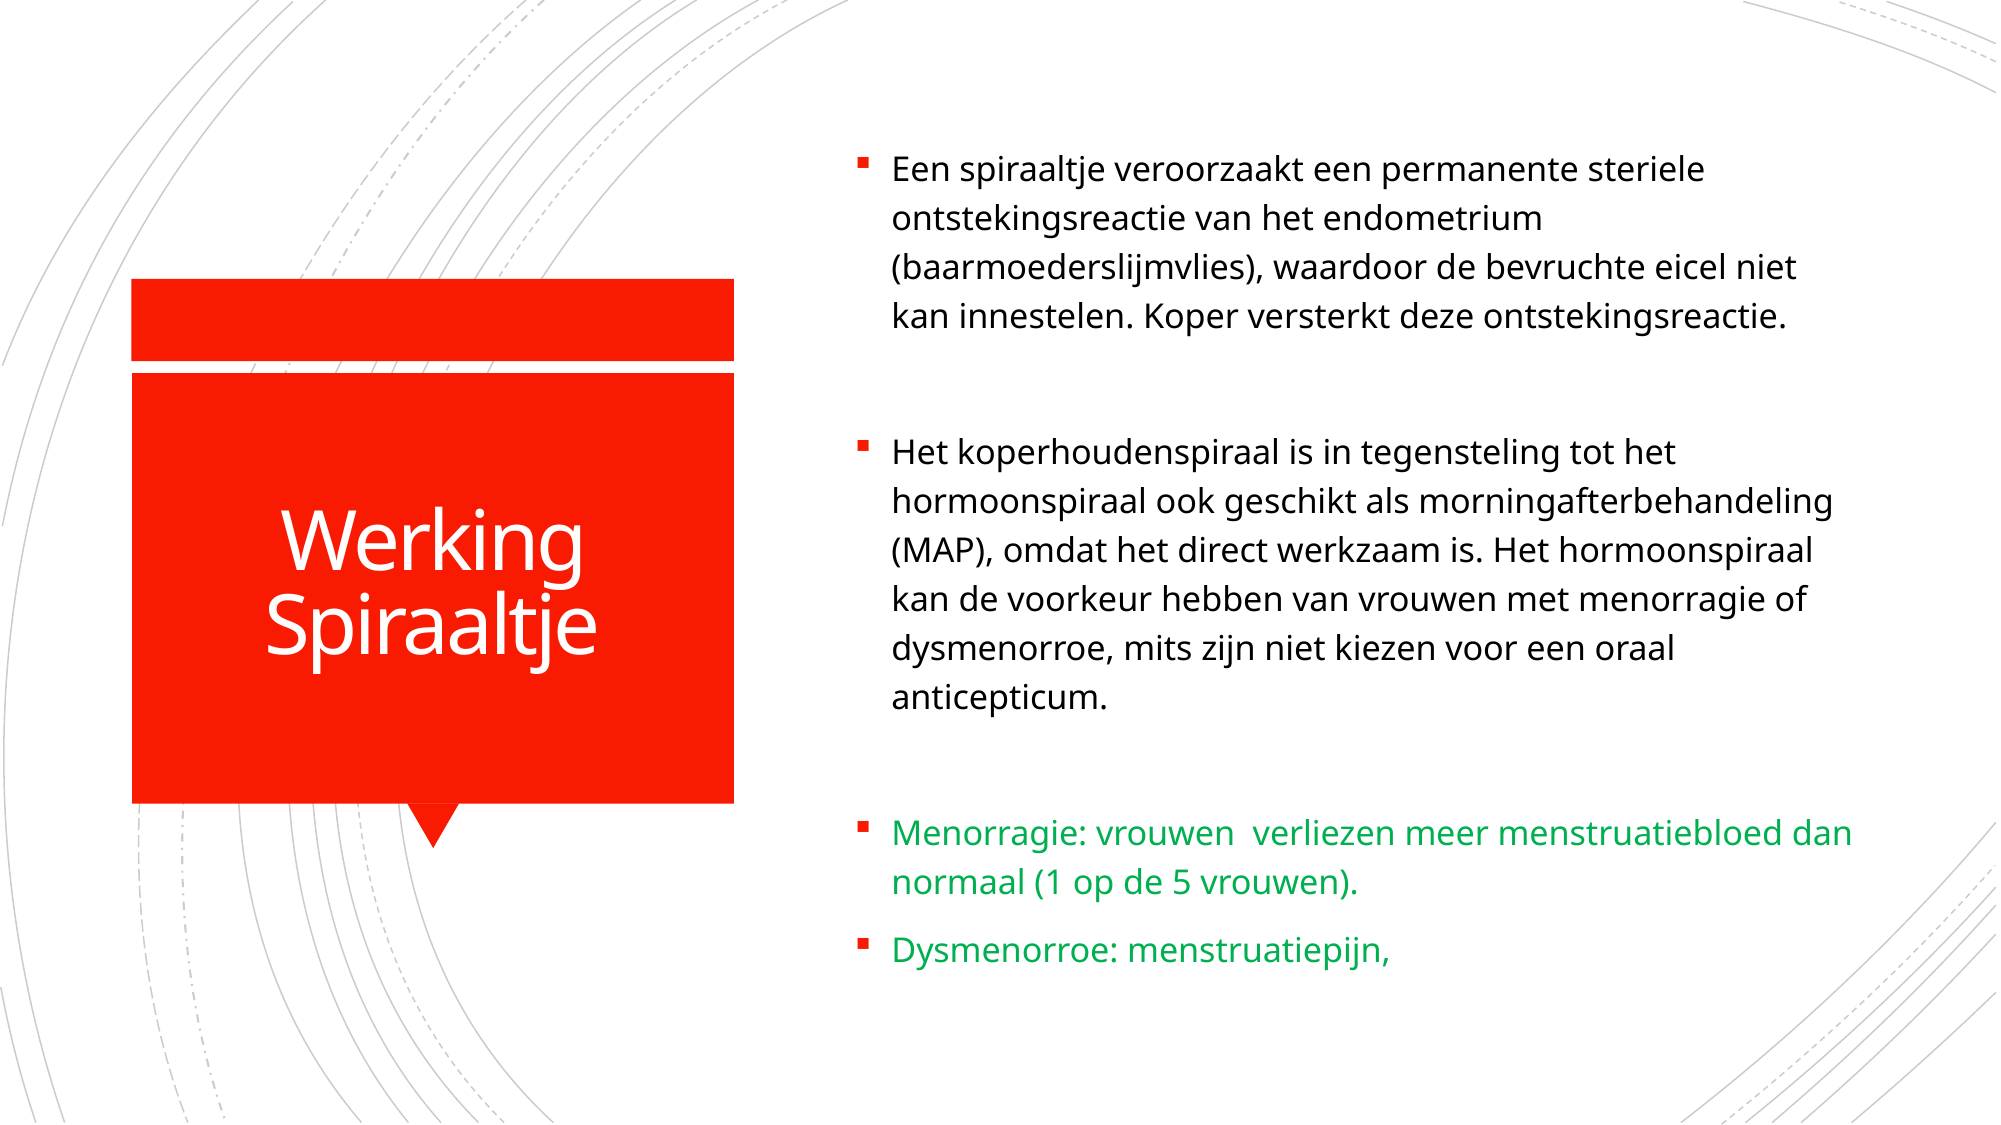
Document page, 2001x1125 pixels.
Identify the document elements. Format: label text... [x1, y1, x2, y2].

title Werking Spiraaltje [145, 385, 720, 789]
list Een spiraaltje veroorzaakt een permanente steriele ontstekingsreactie van het endometrium (baarmoederslijmvlies), waardoor de bevruchte eicel niet kan innestelen. Koper versterkt deze ontstekingsreactie. Het koperhoudenspiraal is in tegensteling tot het hormoonspiraal ook geschikt als morningafterbehandeling (MAP), omdat het direct werkzaam is. Het hormoonspiraal kan de voorkeur hebben van vrouwen met menorragie of dysmenorroe, mits zijn niet kiezen voor een oraal anticepticum. Menorragie: vrouwen verliezen meer menstruatiebloed dan normaal (1 op de 5 vrouwen). Dysmenorroe: menstruatiepijn, [839, 131, 1871, 993]
